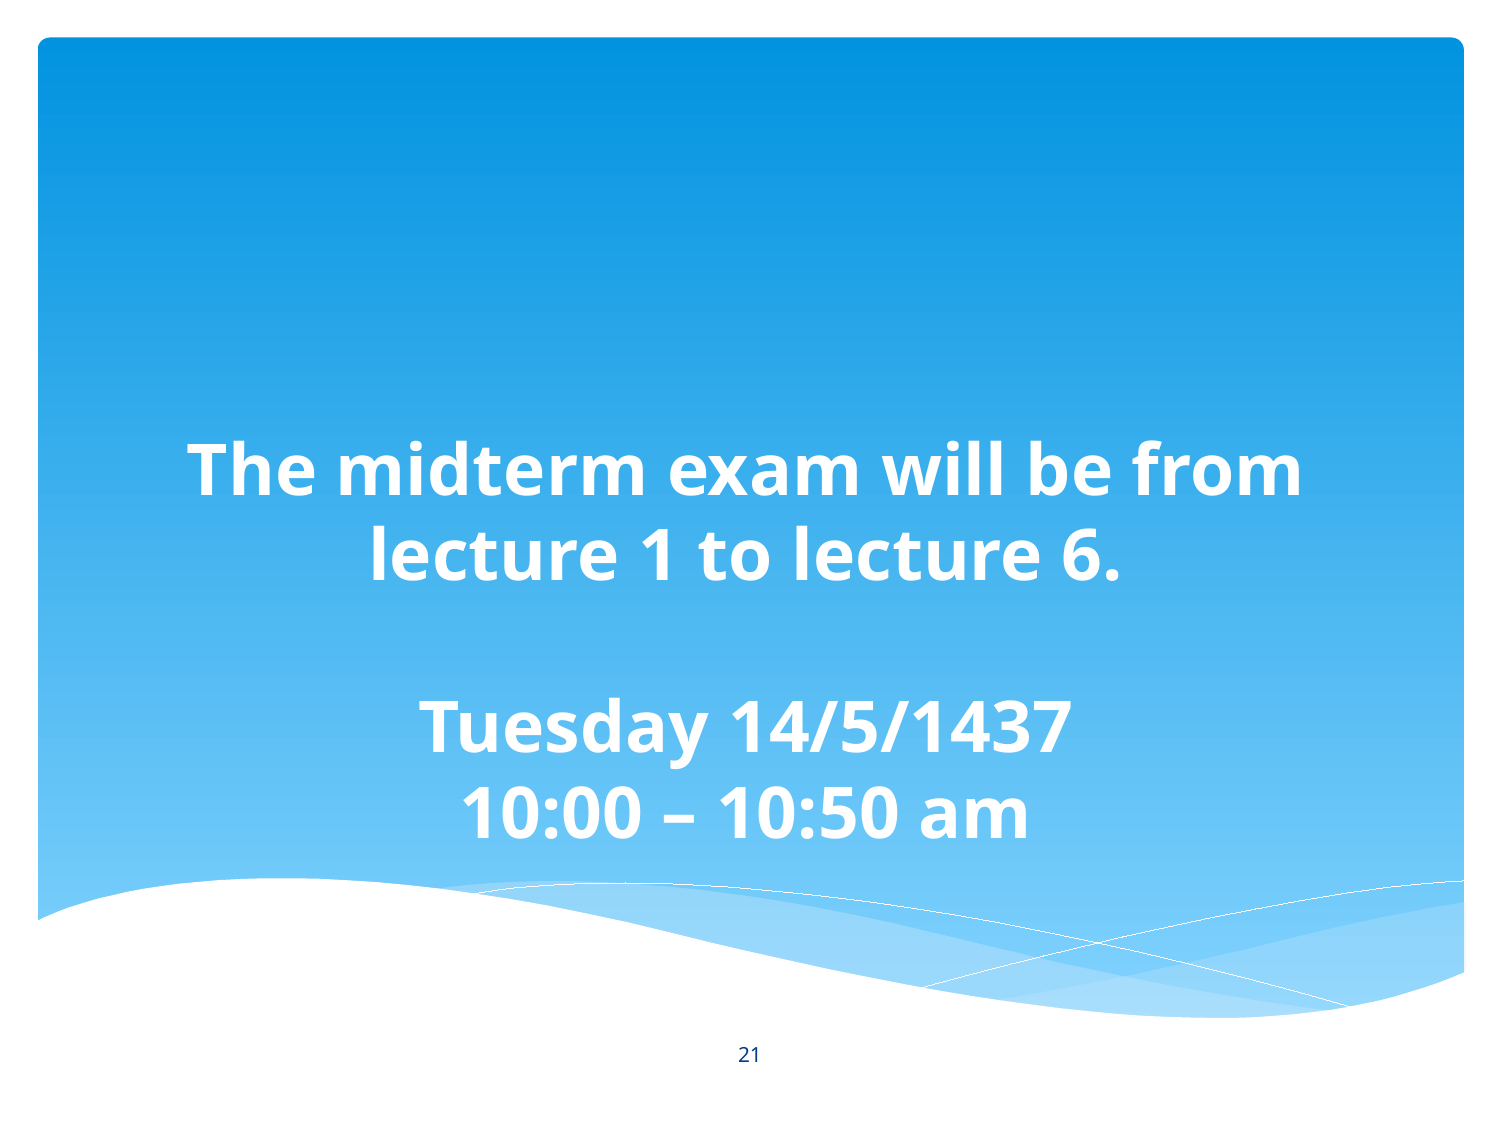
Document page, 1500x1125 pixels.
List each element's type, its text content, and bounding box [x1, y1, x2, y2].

title The midterm exam will be from lecture 1 to lecture 6. Tuesday 14/5/1437 10:00 – 10:50 am [162, 149, 1330, 947]
slide_number 21 [654, 1025, 846, 1086]
